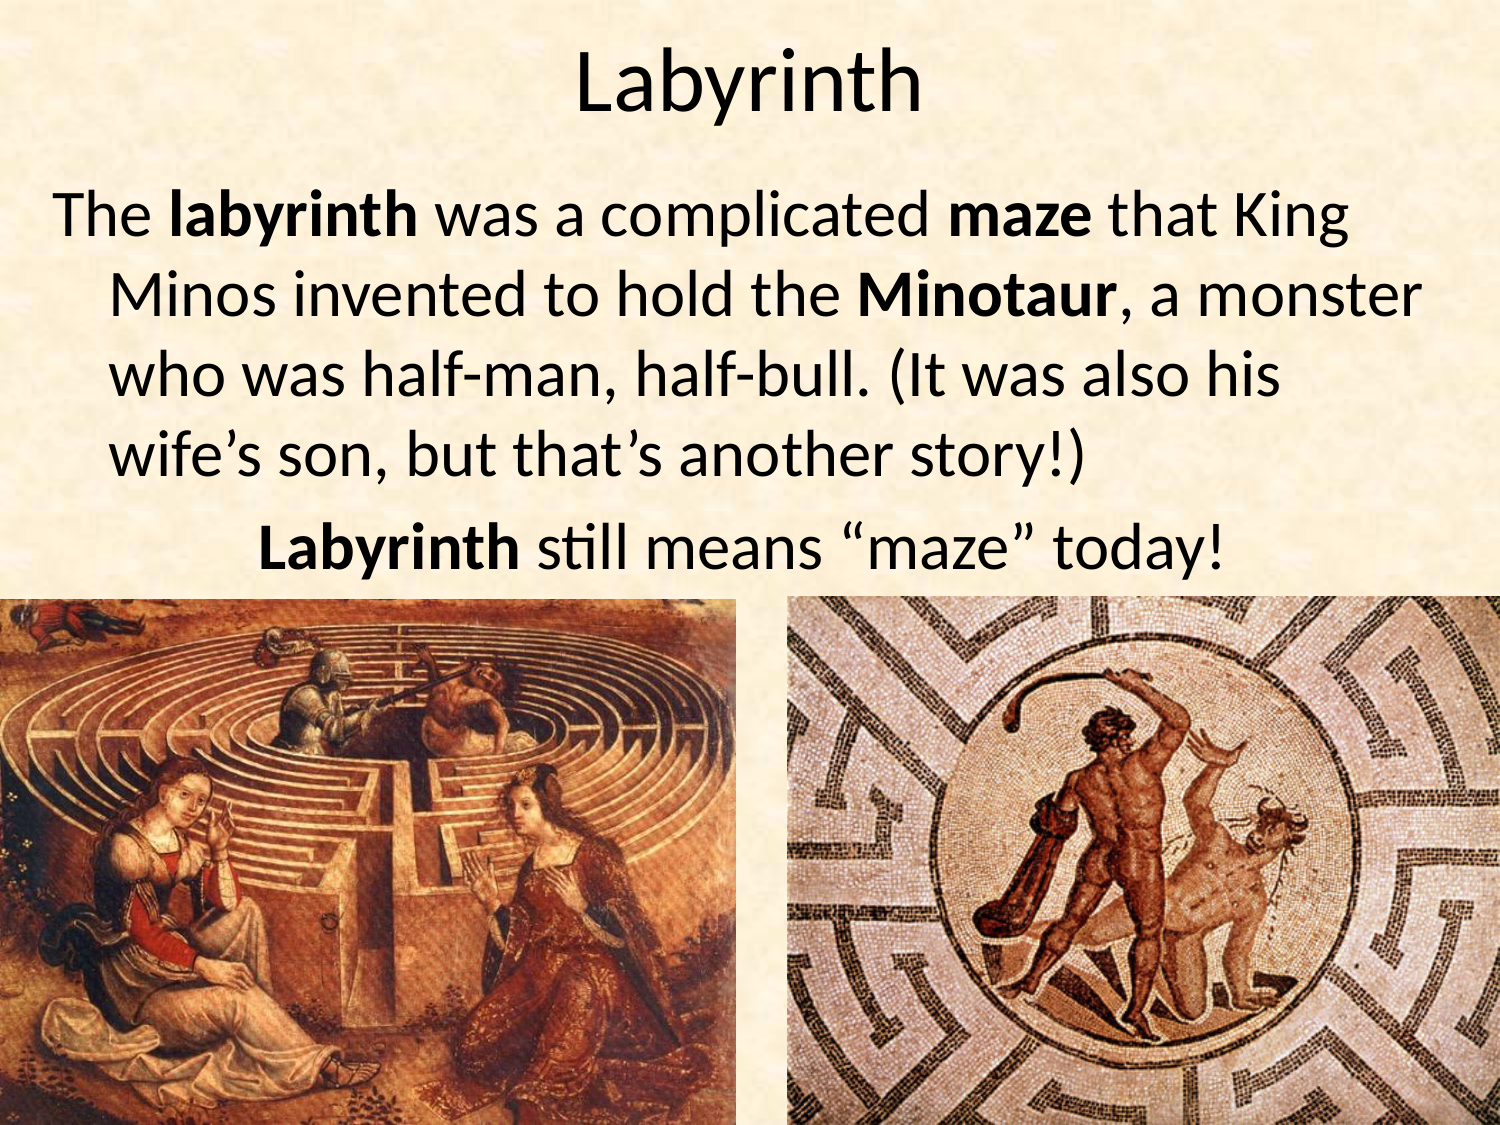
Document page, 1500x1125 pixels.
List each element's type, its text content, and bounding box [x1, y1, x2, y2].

title Labyrinth [74, 0, 1426, 151]
list The labyrinth was a complicated maze that King Minos invented to hold the Minotaur, a monster who was half-man, half-bull. (It was also his wife’s son, but that’s another story!) Labyrinth still means “maze” today! [37, 162, 1451, 956]
picture [0, 0, 1500, 1125]
